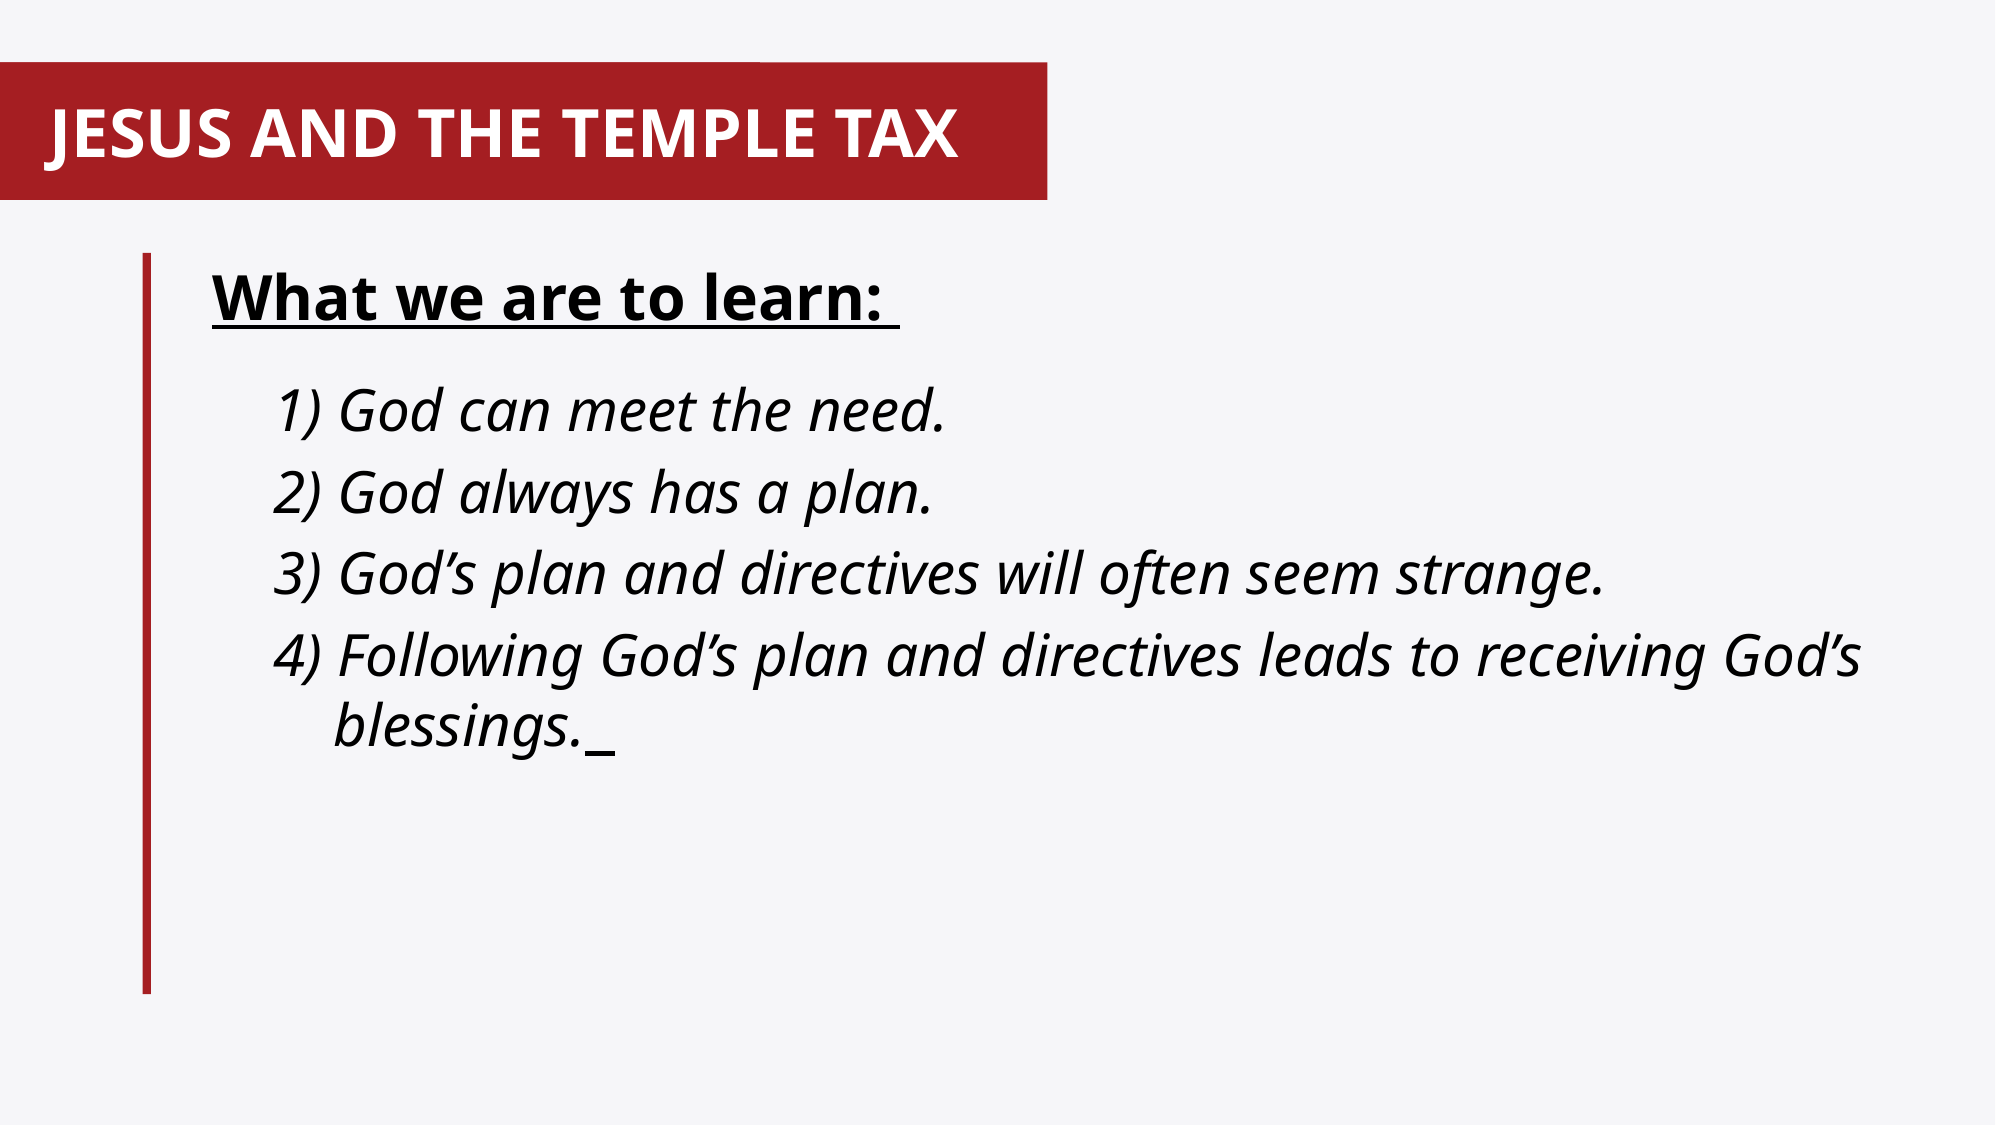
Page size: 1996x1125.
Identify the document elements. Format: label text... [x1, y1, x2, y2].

title JESUS AND THE TEMPLE TAX [0, 62, 1048, 200]
subtitle What we are to learn: 1) God can meet the need. 2) God always has a plan. 3) God’s plan and directives will often seem strange. 4) Following God’s plan and directives leads to receiving God’s blessings. [197, 249, 1885, 1125]
